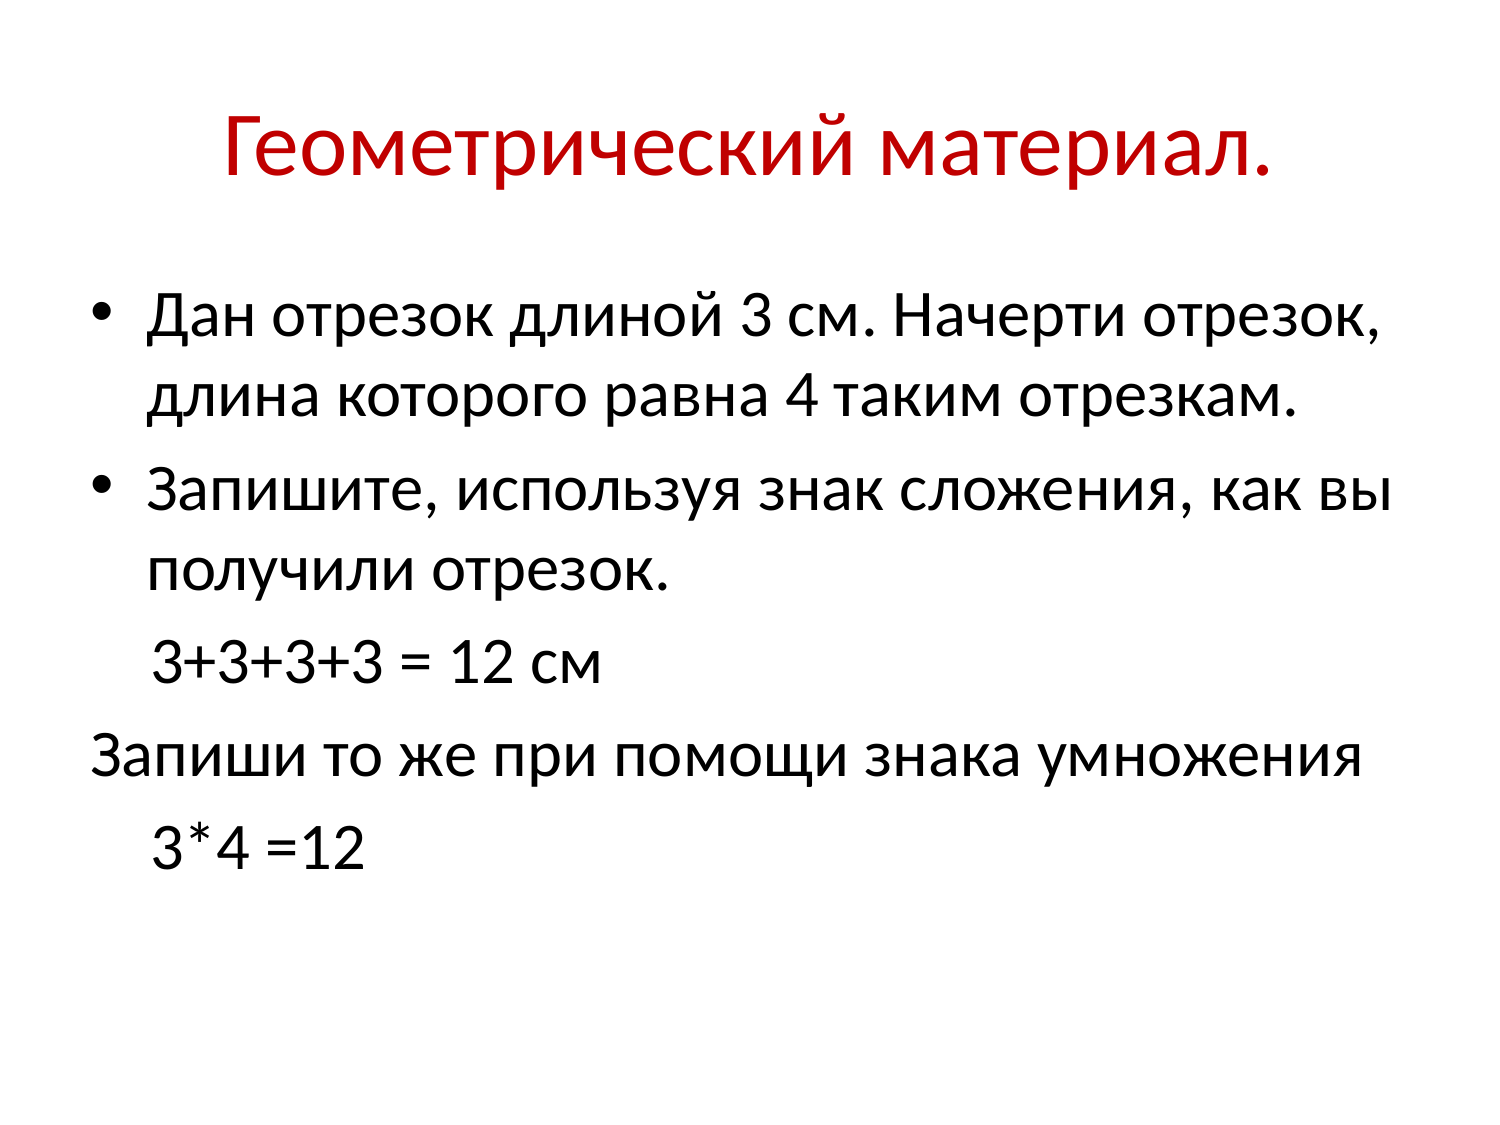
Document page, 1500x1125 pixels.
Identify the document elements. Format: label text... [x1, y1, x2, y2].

title Геометрический материал. [75, 45, 1425, 233]
list Дан отрезок длиной 3 см. Начерти отрезок, длина которого равна 4 таким отрезкам. Запишите, используя знак сложения, как вы получили отрезок. 3+3+3+3 = 12 см Запиши то же при помощи знака умножения 3*4 =12 [75, 262, 1425, 1005]
